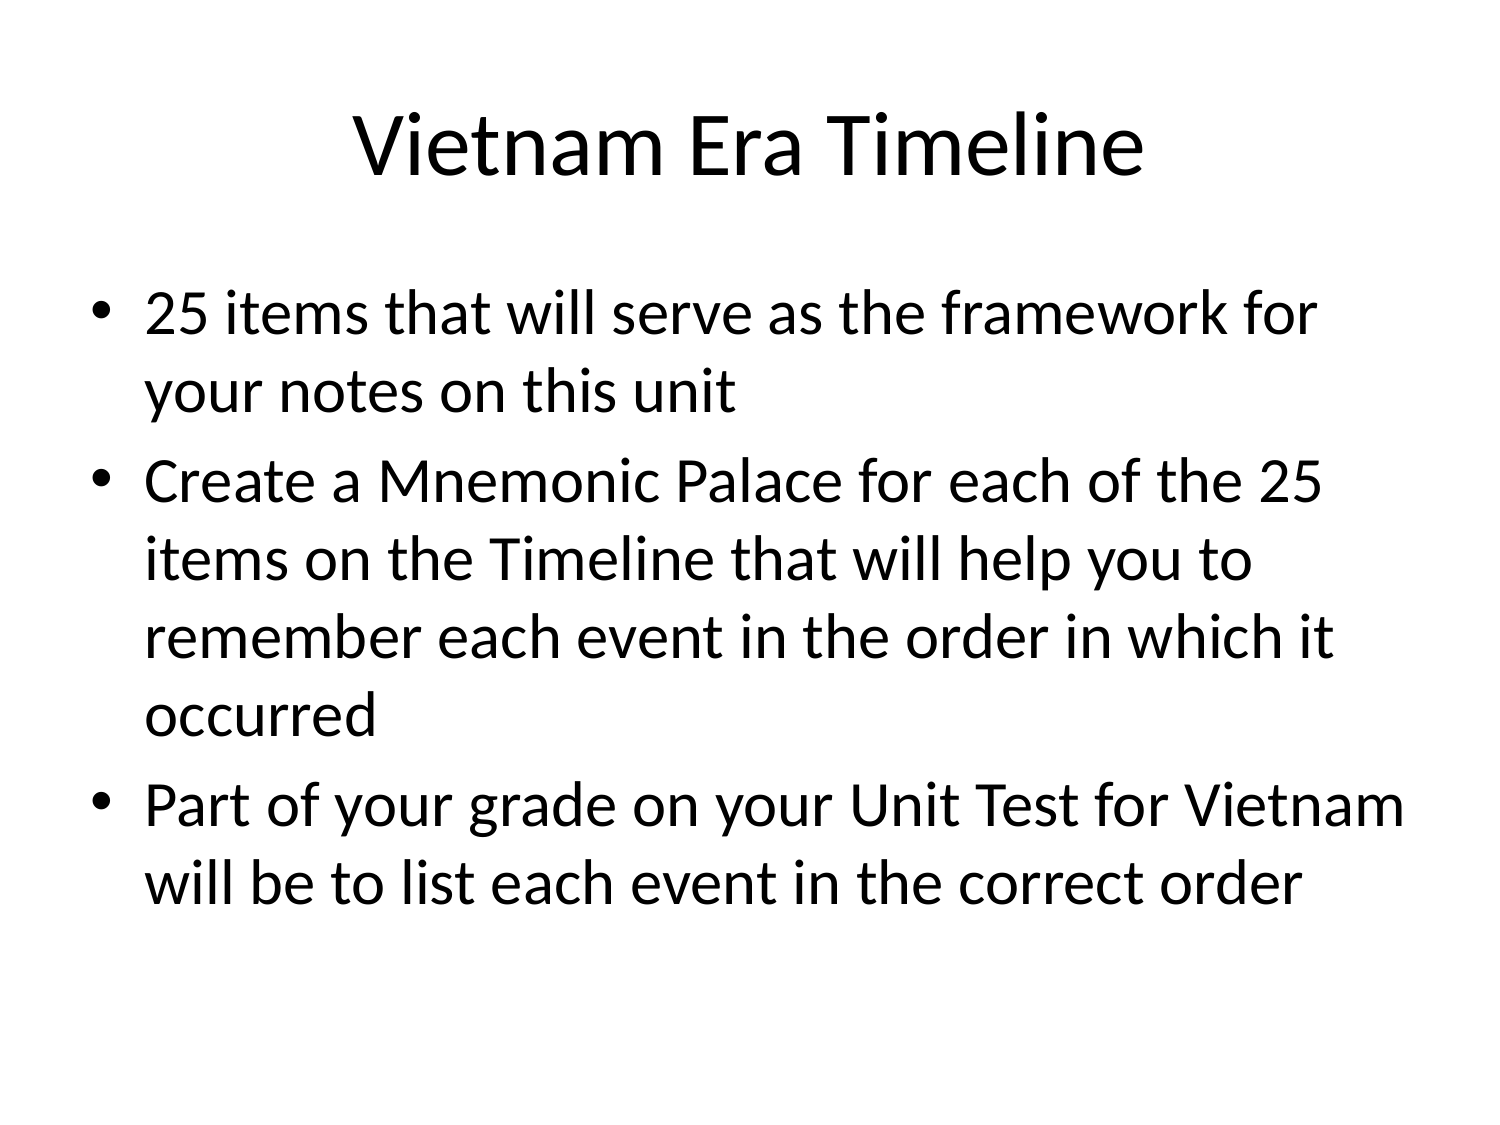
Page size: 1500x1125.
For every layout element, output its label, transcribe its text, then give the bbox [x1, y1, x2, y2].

title Vietnam Era Timeline [75, 45, 1425, 233]
list 25 items that will serve as the framework for your notes on this unit Create a Mnemonic Palace for each of the 25 items on the Timeline that will help you to remember each event in the order in which it occurred Part of your grade on your Unit Test for Vietnam will be to list each event in the correct order [75, 262, 1425, 1005]
